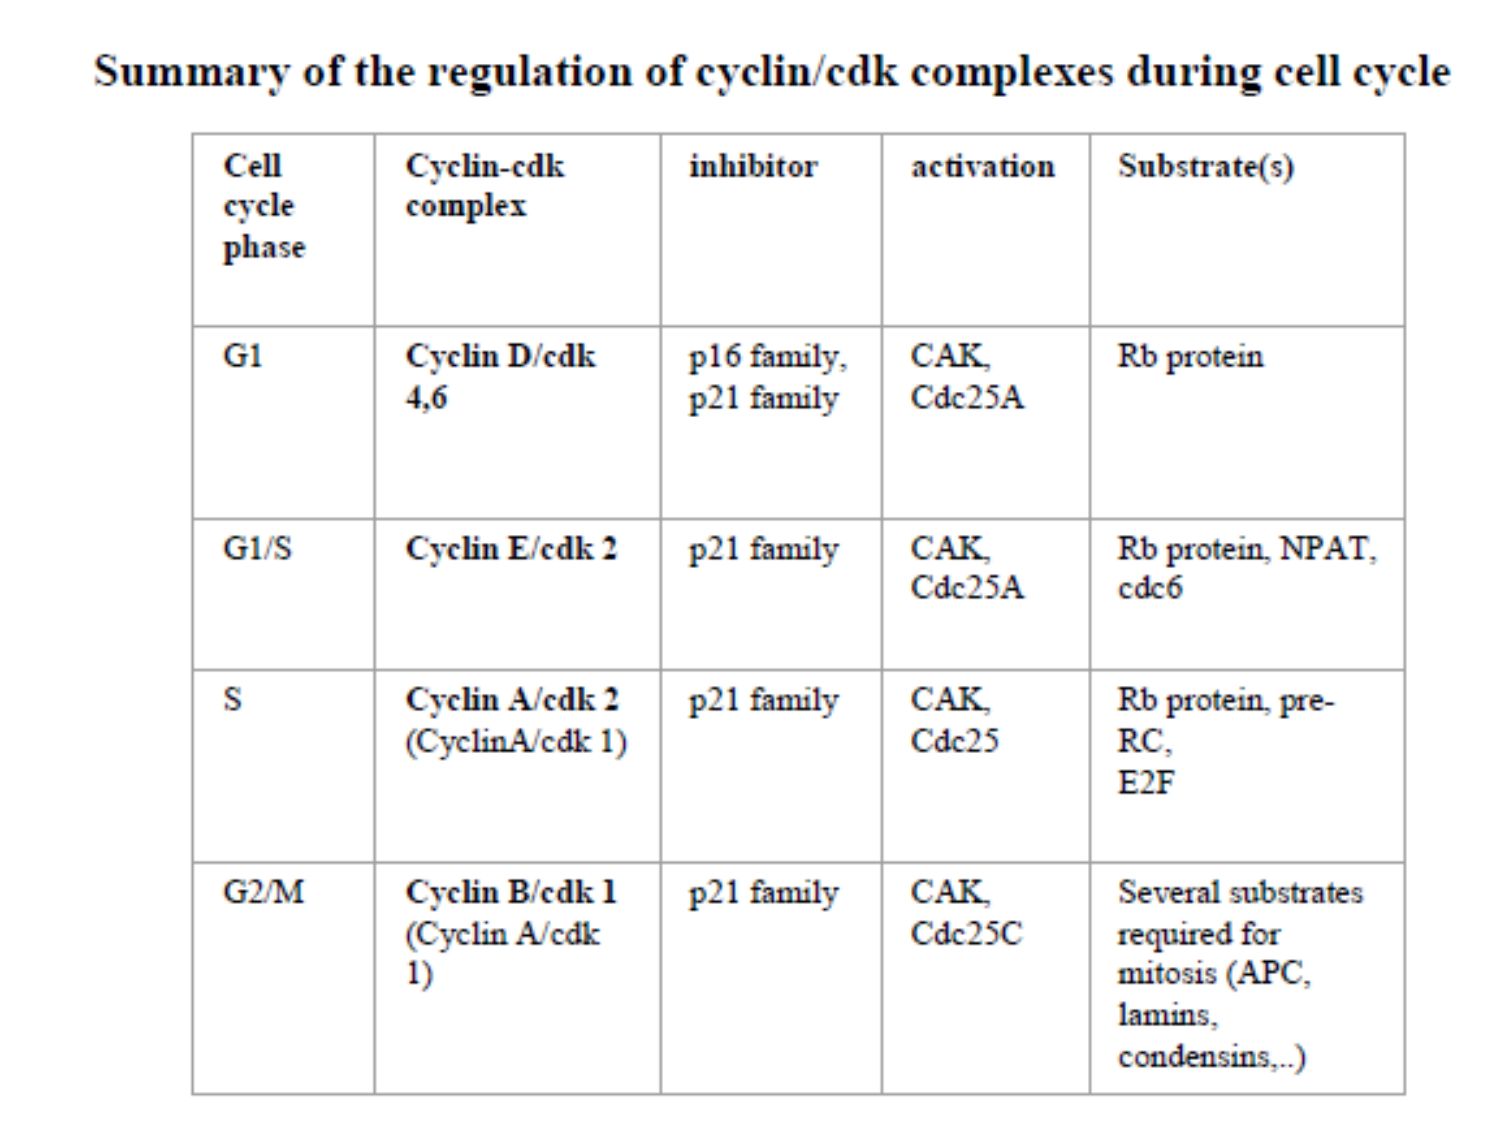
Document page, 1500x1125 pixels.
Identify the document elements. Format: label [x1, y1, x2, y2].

picture [88, 50, 1459, 1112]
